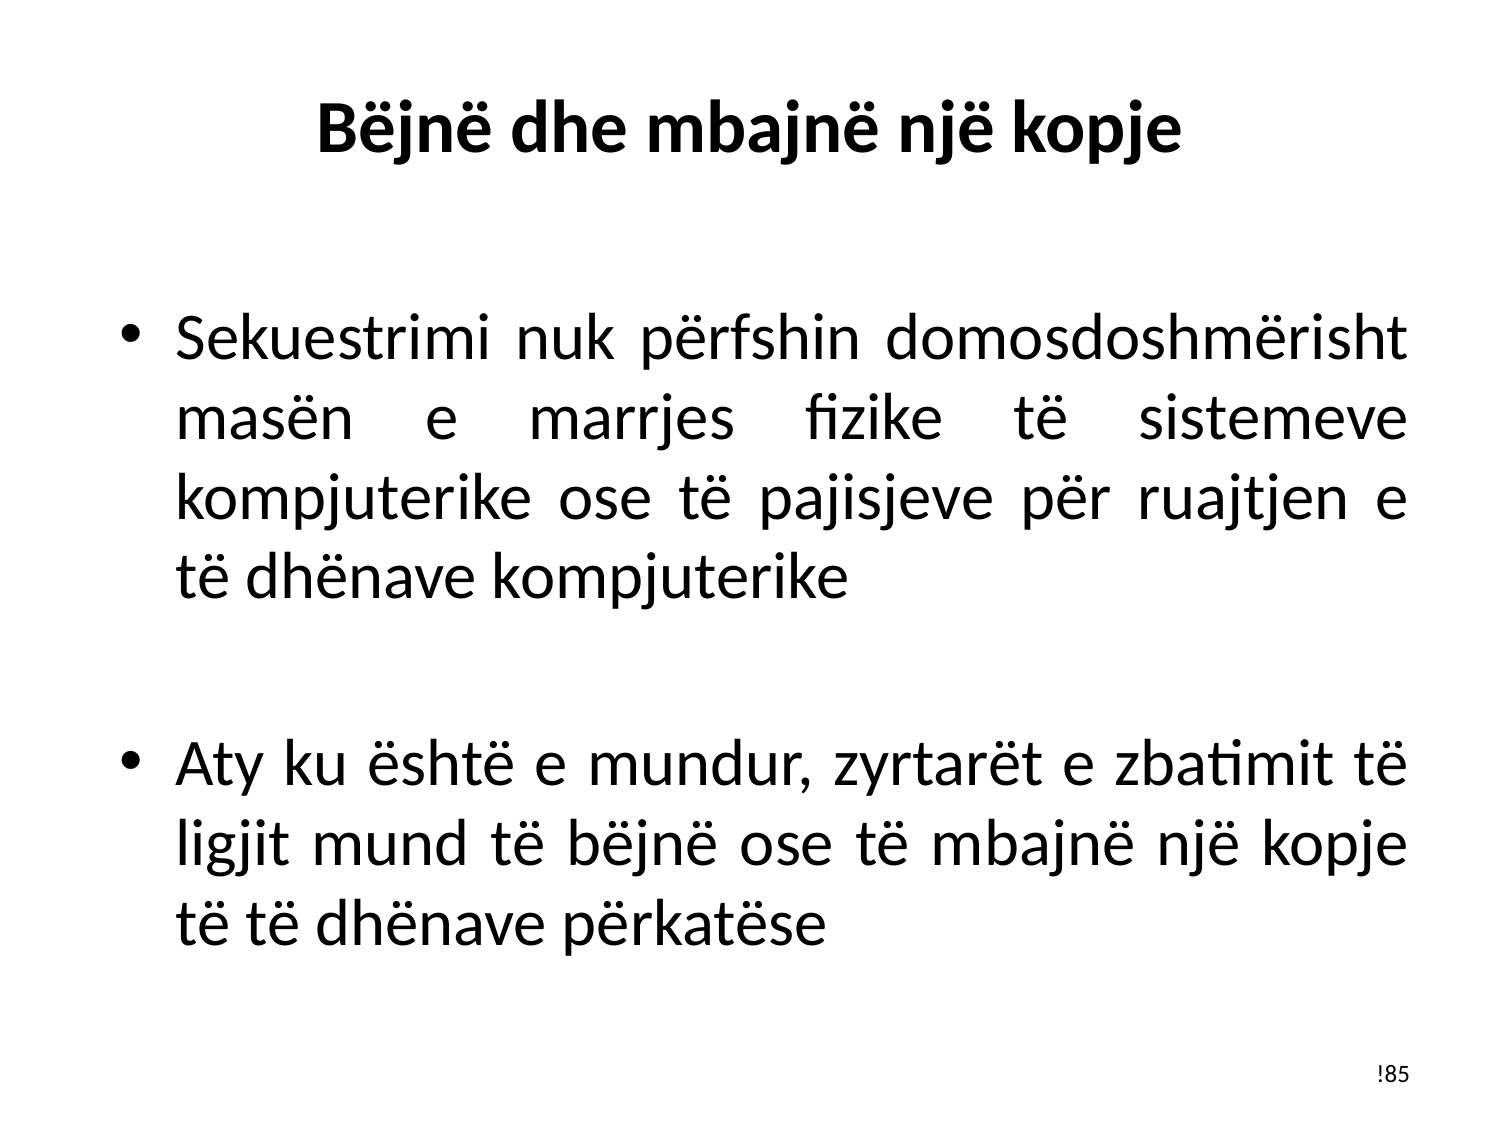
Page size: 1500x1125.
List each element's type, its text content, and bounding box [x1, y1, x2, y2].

slide_number !85 [1074, 1042, 1425, 1103]
title Bëjnë dhe mbajnë një kopje [74, 28, 1426, 217]
list Sekuestrimi nuk përfshin domosdoshmërisht masën e marrjes fizike të sistemeve kompjuterike ose të pajisjeve për ruajtjen e të dhënave kompjuterike Aty ku është e mundur, zyrtarët e zbatimit të ligjit mund të bëjnë ose të mbajnë një kopje të të dhënave përkatëse [103, 284, 1426, 988]
